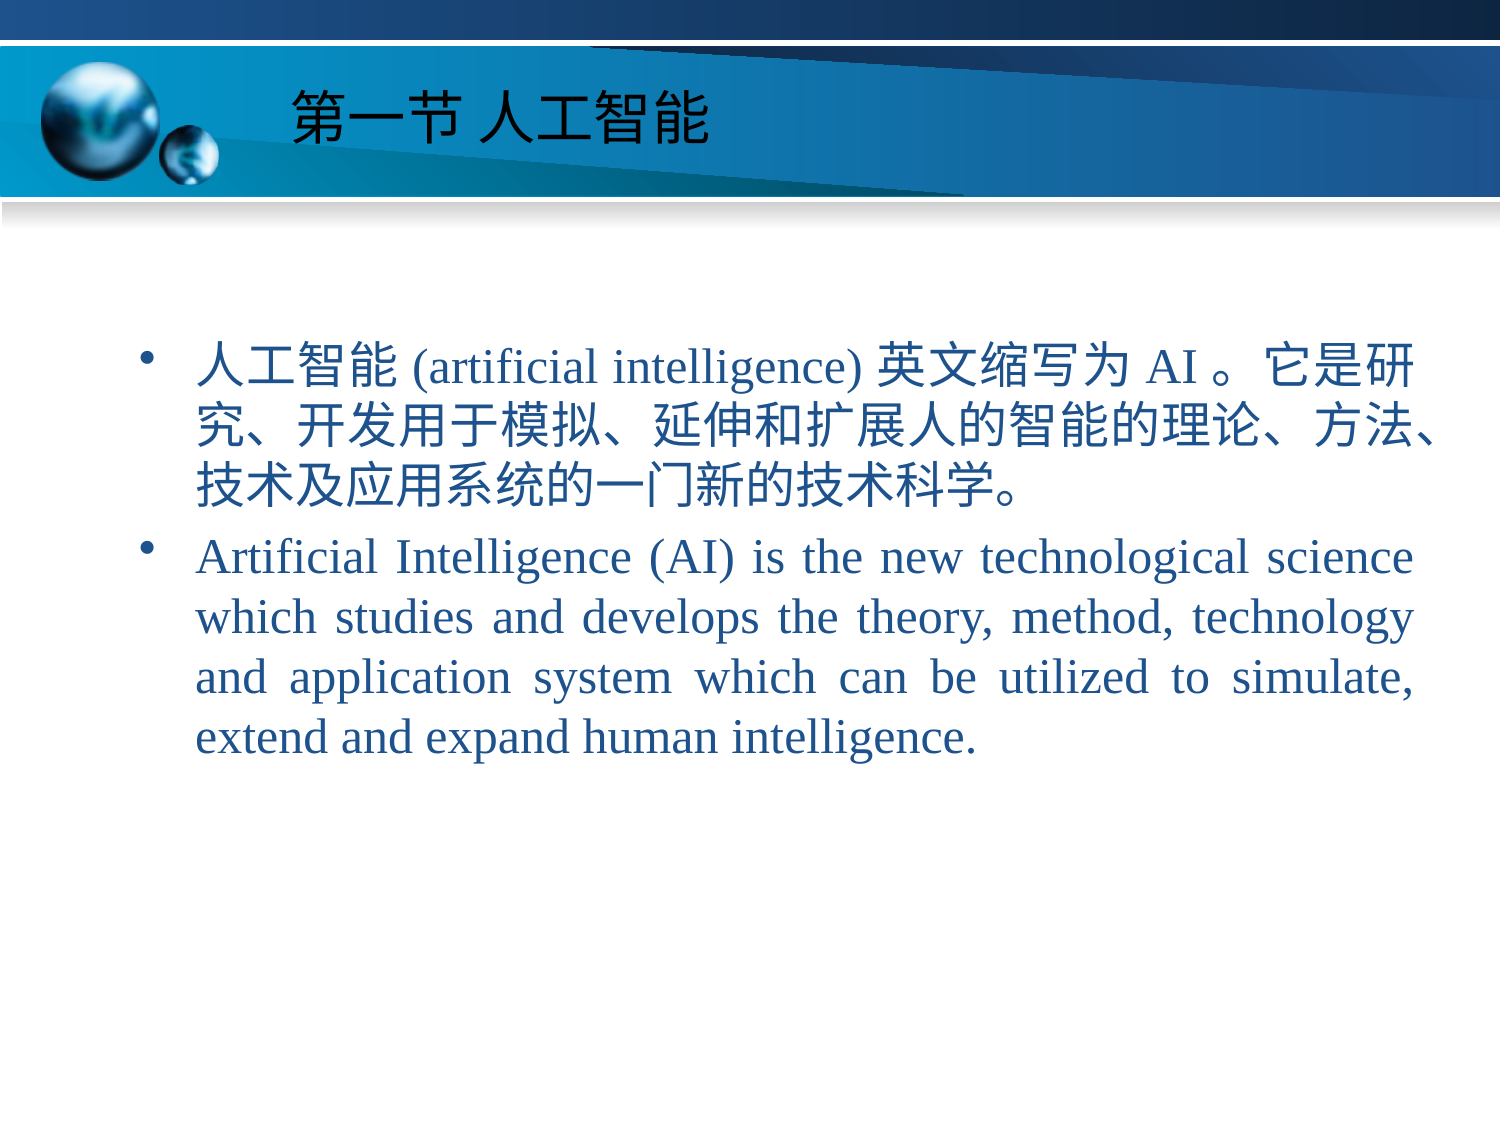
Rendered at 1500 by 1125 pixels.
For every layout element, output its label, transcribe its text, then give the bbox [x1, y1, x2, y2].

picture [160, 126, 218, 184]
picture [42, 63, 159, 180]
title 第一节 人工智能 [274, 44, 1363, 188]
text_box 人工智能(artificial intelligence)英文缩写为AI。它是研究、开发用于模拟、延伸和扩展人的智能的理论、方法、技术及应用系统的一门新的技术科学。 Artificial Intelligence (AI) is the new technological science which studies and develops the theory, method, technology and application system which can be utilized to simulate, extend and expand human intelligence. [123, 326, 1431, 771]
